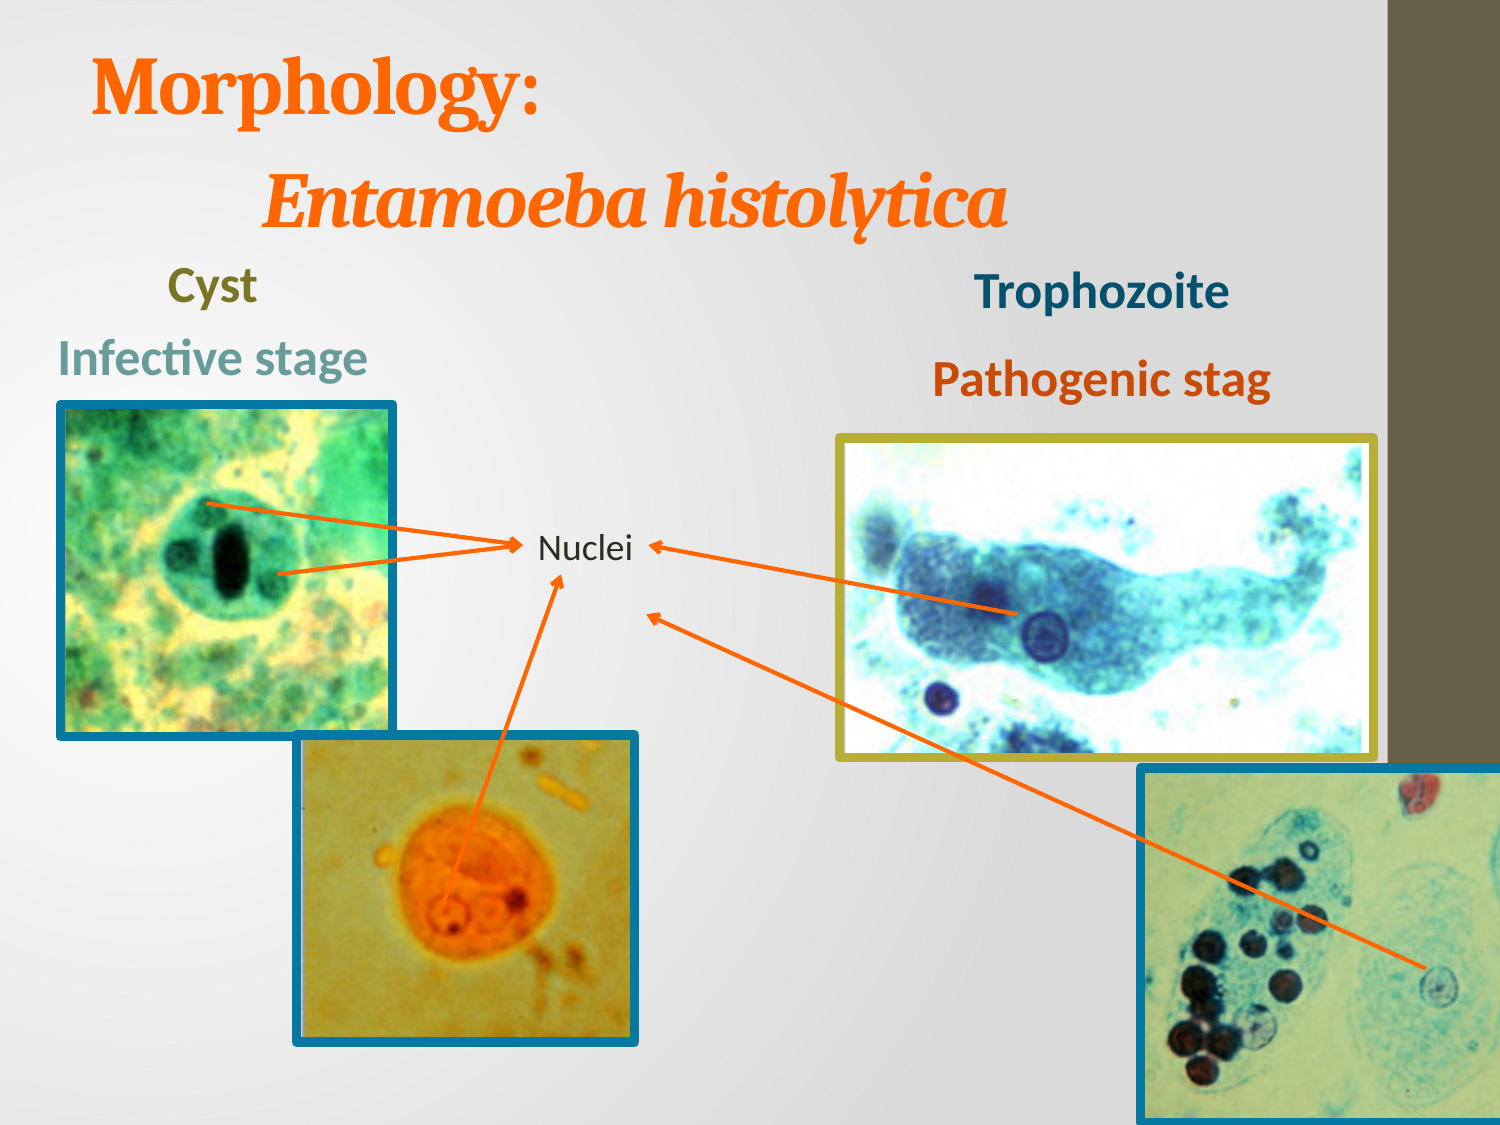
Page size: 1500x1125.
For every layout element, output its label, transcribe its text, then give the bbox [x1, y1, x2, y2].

title Morphology: Entamoeba histolytica [75, 45, 1325, 233]
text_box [206, 502, 515, 547]
text_box Nuclei [525, 515, 649, 575]
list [843, 442, 1370, 606]
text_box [442, 573, 562, 906]
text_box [657, 544, 1018, 606]
picture [302, 741, 629, 1036]
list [1144, 772, 1500, 1119]
list Trophozoite Pathogenic stag [843, 284, 1360, 415]
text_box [645, 613, 1427, 970]
picture [66, 410, 387, 731]
list Cyst Infective stage [0, 252, 426, 394]
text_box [276, 552, 515, 575]
